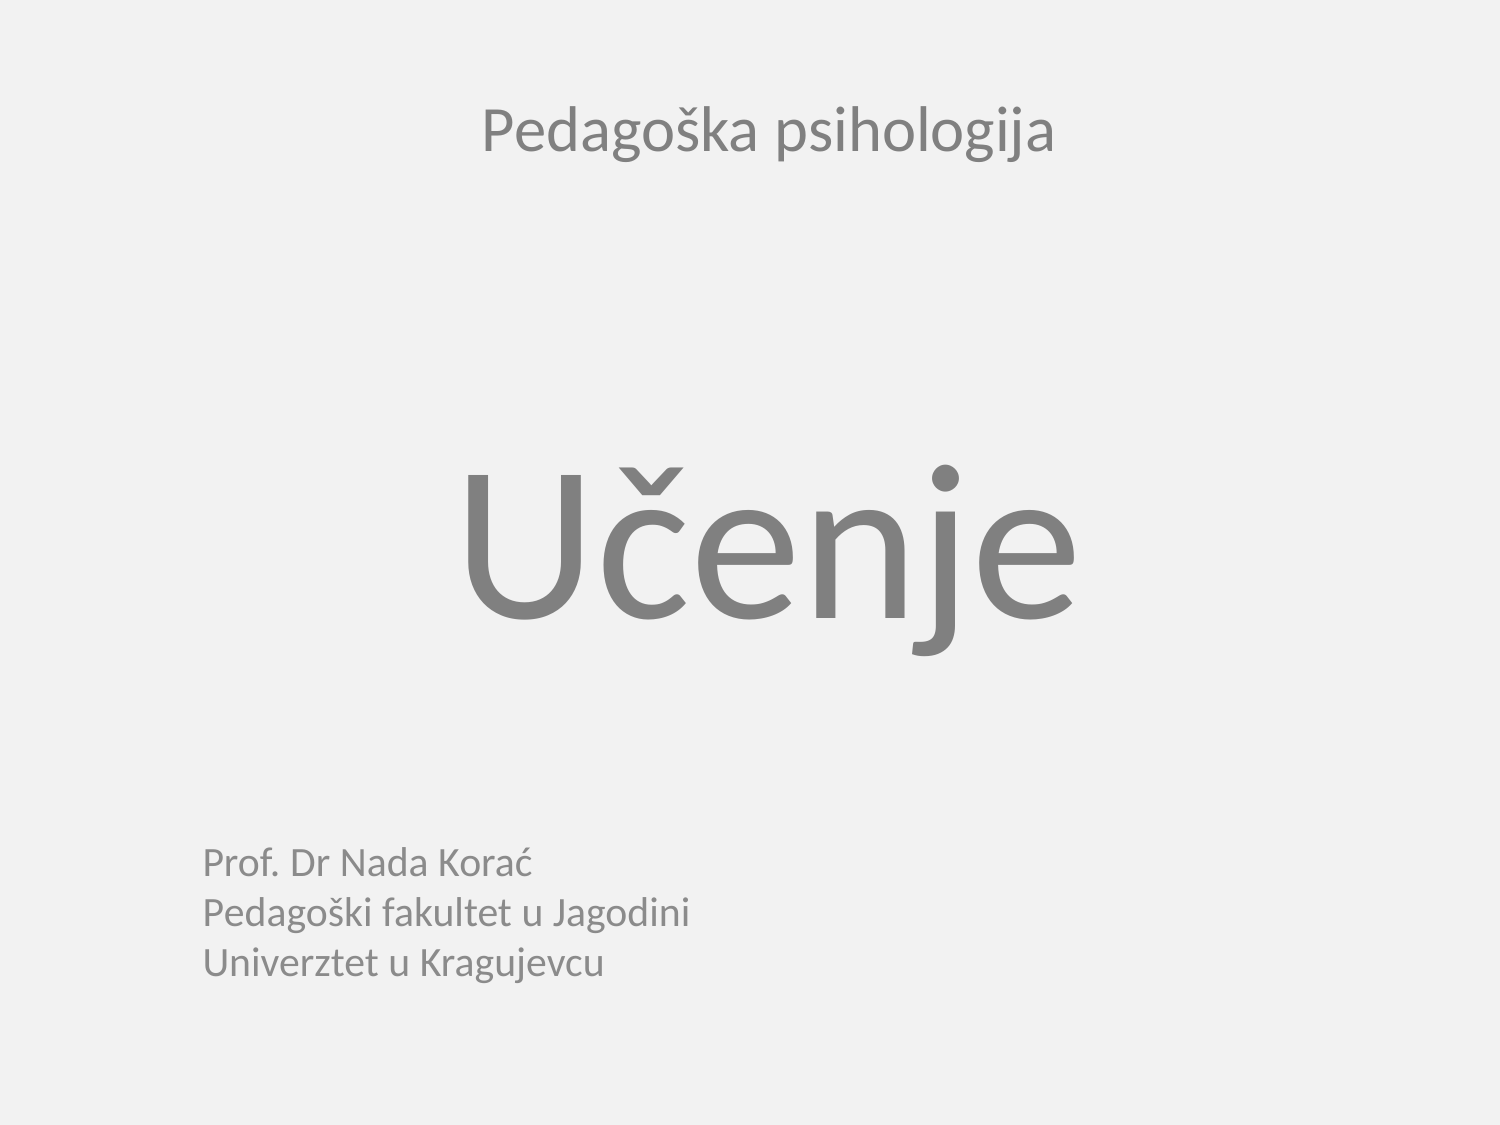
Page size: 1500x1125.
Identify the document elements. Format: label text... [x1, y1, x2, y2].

subtitle Prof. Dr Nada Korać Pedagoški fakultet u Jagodini Univerztet u Kragujevcu [187, 637, 1275, 1013]
title Pedagoška psihologija Učenje [112, 37, 1425, 713]
